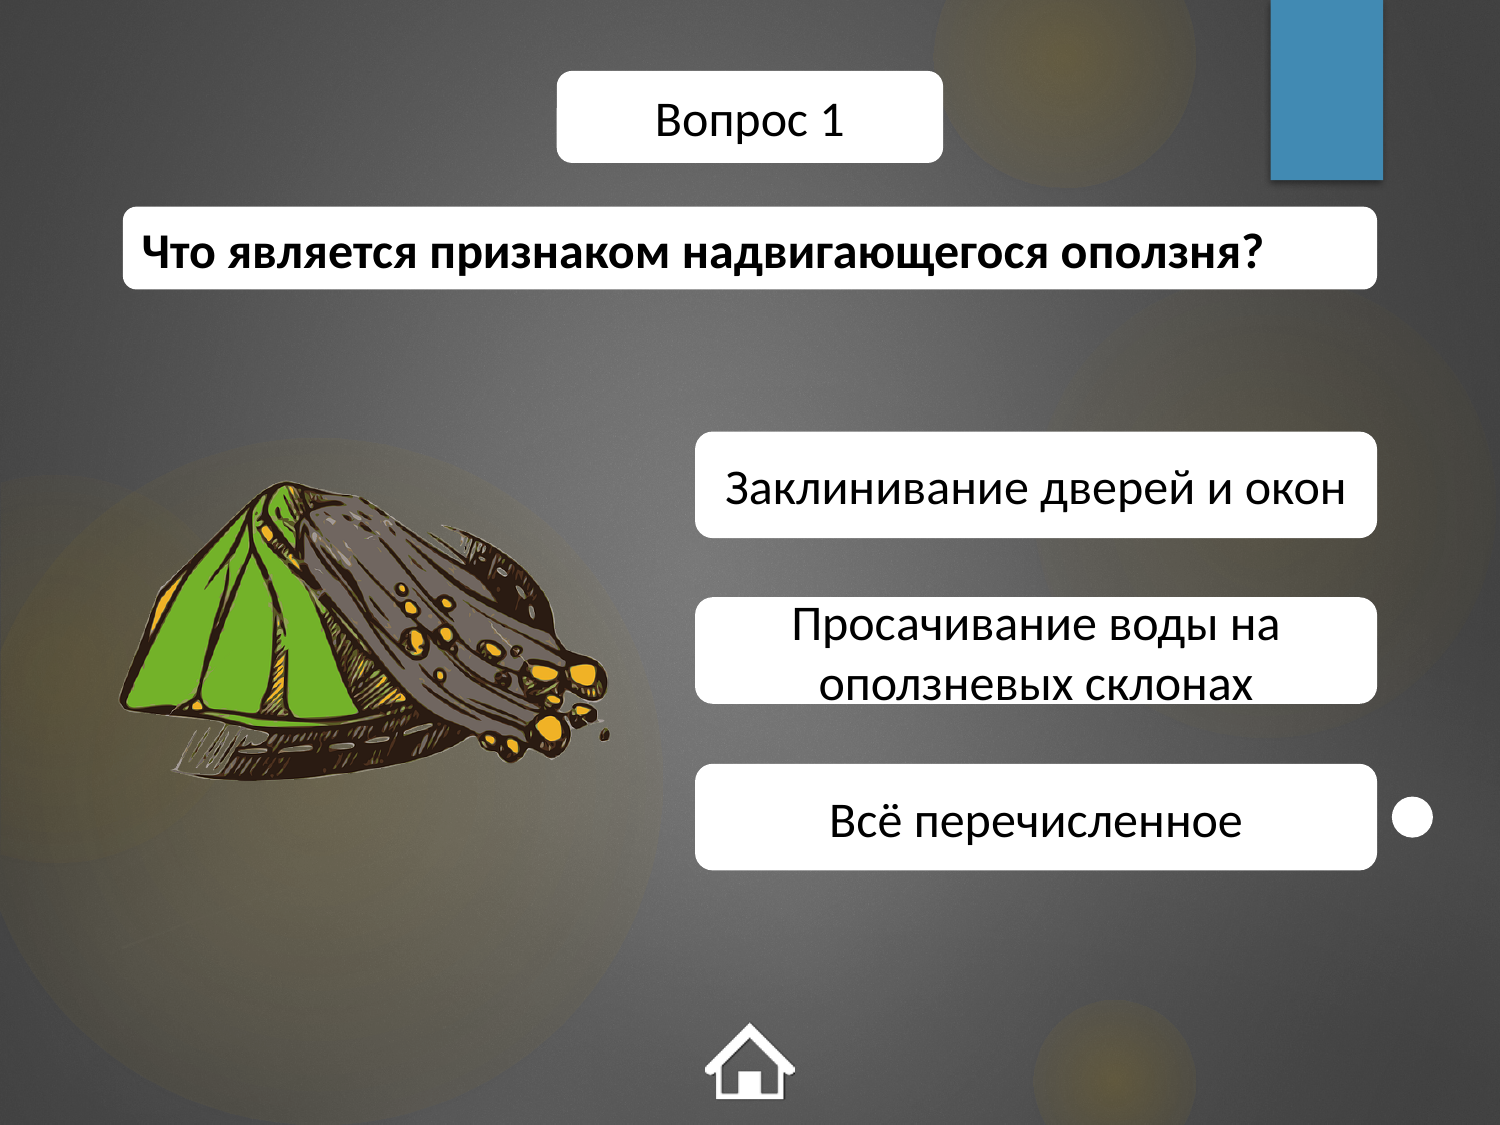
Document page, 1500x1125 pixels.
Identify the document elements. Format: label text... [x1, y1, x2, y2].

text_box Что является признаком надвигающегося оползня? [121, 205, 1379, 292]
text_box Вопрос 1 [555, 69, 945, 165]
picture [90, 451, 630, 818]
text_box Всё перечисленное [693, 762, 1379, 872]
text_box [1390, 795, 1435, 840]
text_box Просачивание воды на оползневых склонах [693, 595, 1379, 706]
picture [705, 1016, 795, 1106]
text_box Заклинивание дверей и окон [693, 429, 1379, 540]
